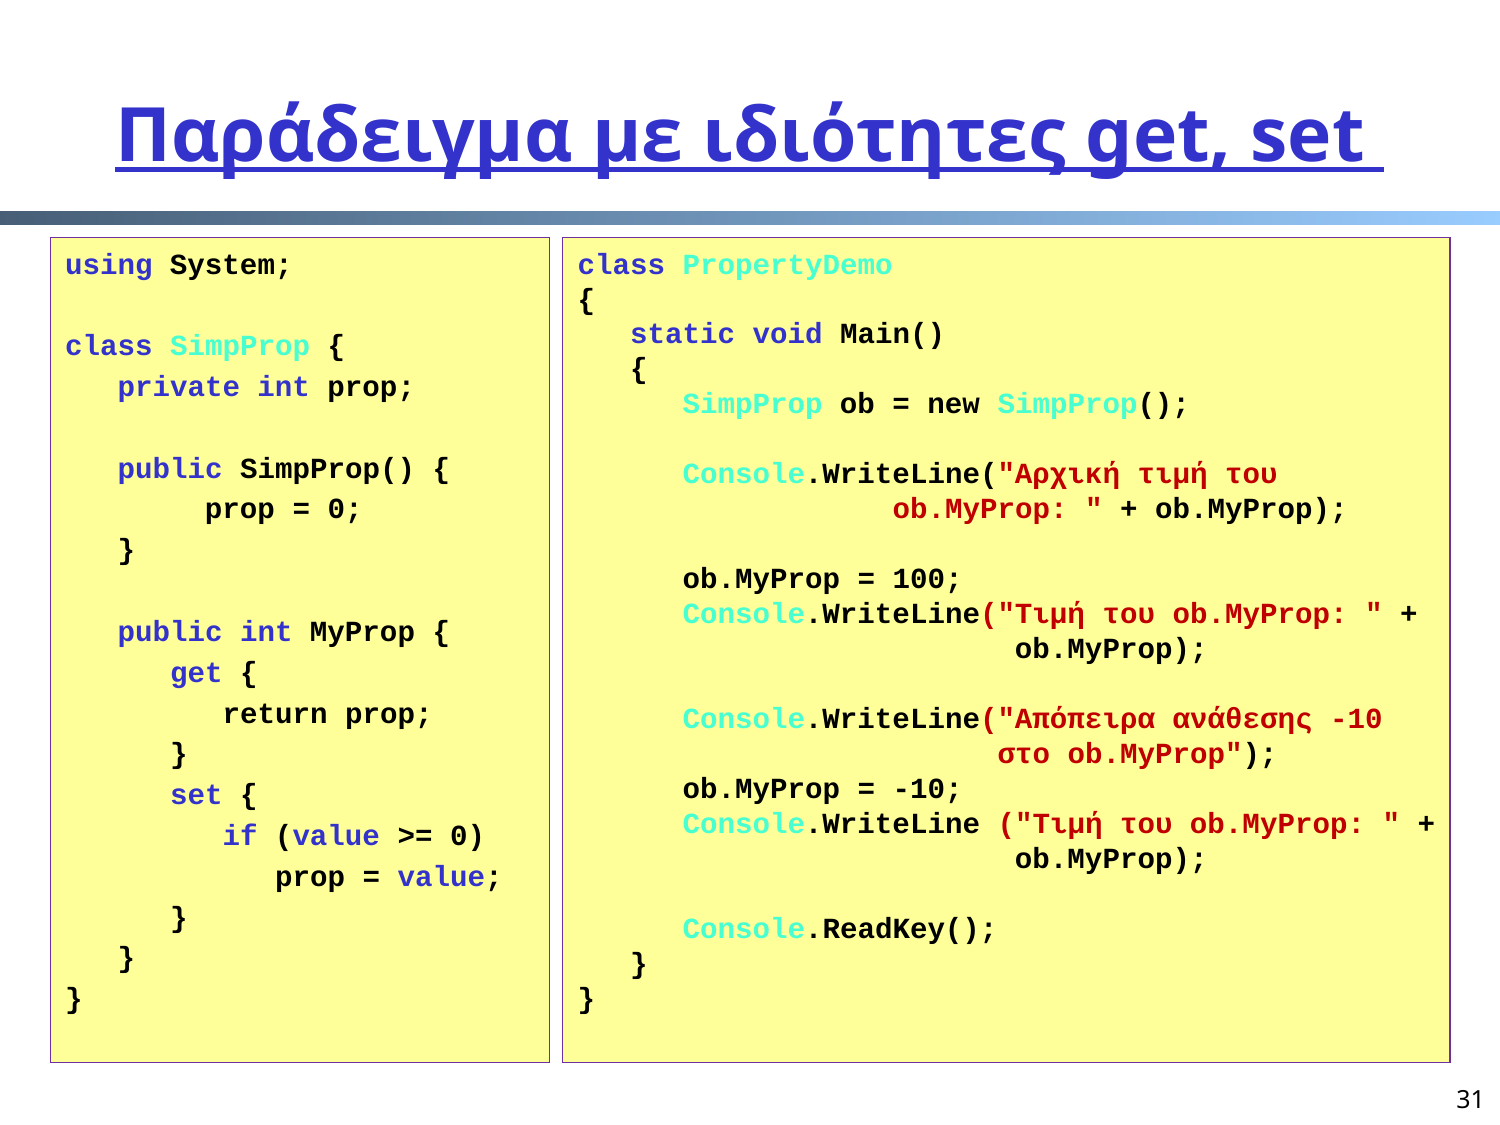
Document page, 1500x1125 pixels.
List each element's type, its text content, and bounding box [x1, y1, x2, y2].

list using System; class SimpProp { private int prop; public SimpProp() { prop = 0; } public int MyProp { get { return prop; } set { if (value >= 0) prop = value; } } } [50, 237, 550, 1063]
text_box class PropertyDemo { static void Main() { SimpProp ob = new SimpProp(); Console.WriteLine("Αρχική τιμή του ob.MyProp: " + ob.MyProp); ob.MyProp = 100; Console.WriteLine("Τιμή του ob.MyProp: " + ob.MyProp); Console.WriteLine("Απόπειρα ανάθεσης -10 στο ob.MyProp"); ob.MyProp = -10; Console.WriteLine ("Τιμή του ob.MyProp: " + ob.MyProp); Console.ReadKey(); } } [562, 237, 1450, 1063]
slide_number 31 [1150, 1049, 1500, 1125]
title Παράδειγμα με ιδιότητες get, set [0, 37, 1500, 225]
